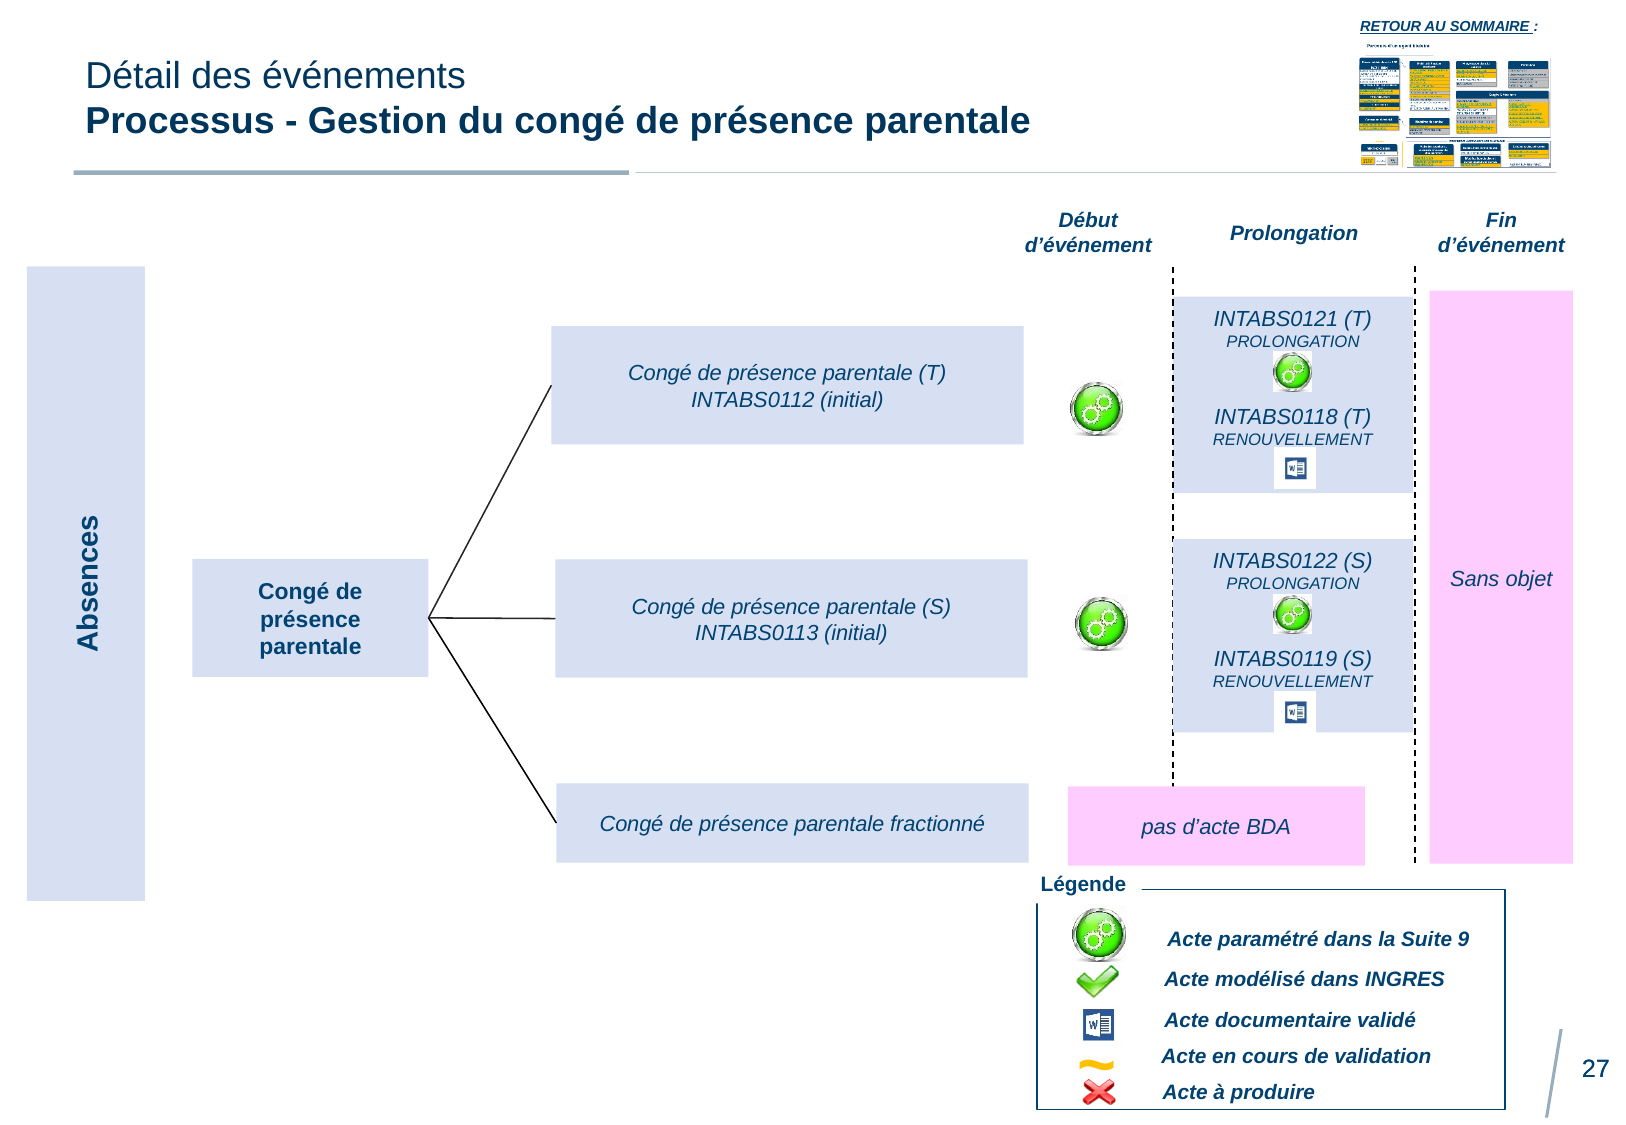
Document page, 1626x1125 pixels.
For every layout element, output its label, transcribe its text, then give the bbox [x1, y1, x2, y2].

picture [1273, 594, 1312, 634]
picture [1359, 40, 1553, 168]
picture [1082, 1079, 1116, 1105]
picture [1273, 351, 1312, 392]
picture [1067, 906, 1128, 1055]
picture [1274, 691, 1316, 733]
picture [1075, 595, 1128, 651]
picture [1070, 380, 1123, 436]
picture [1274, 447, 1316, 489]
slide_number 27 [1516, 1044, 1625, 1121]
